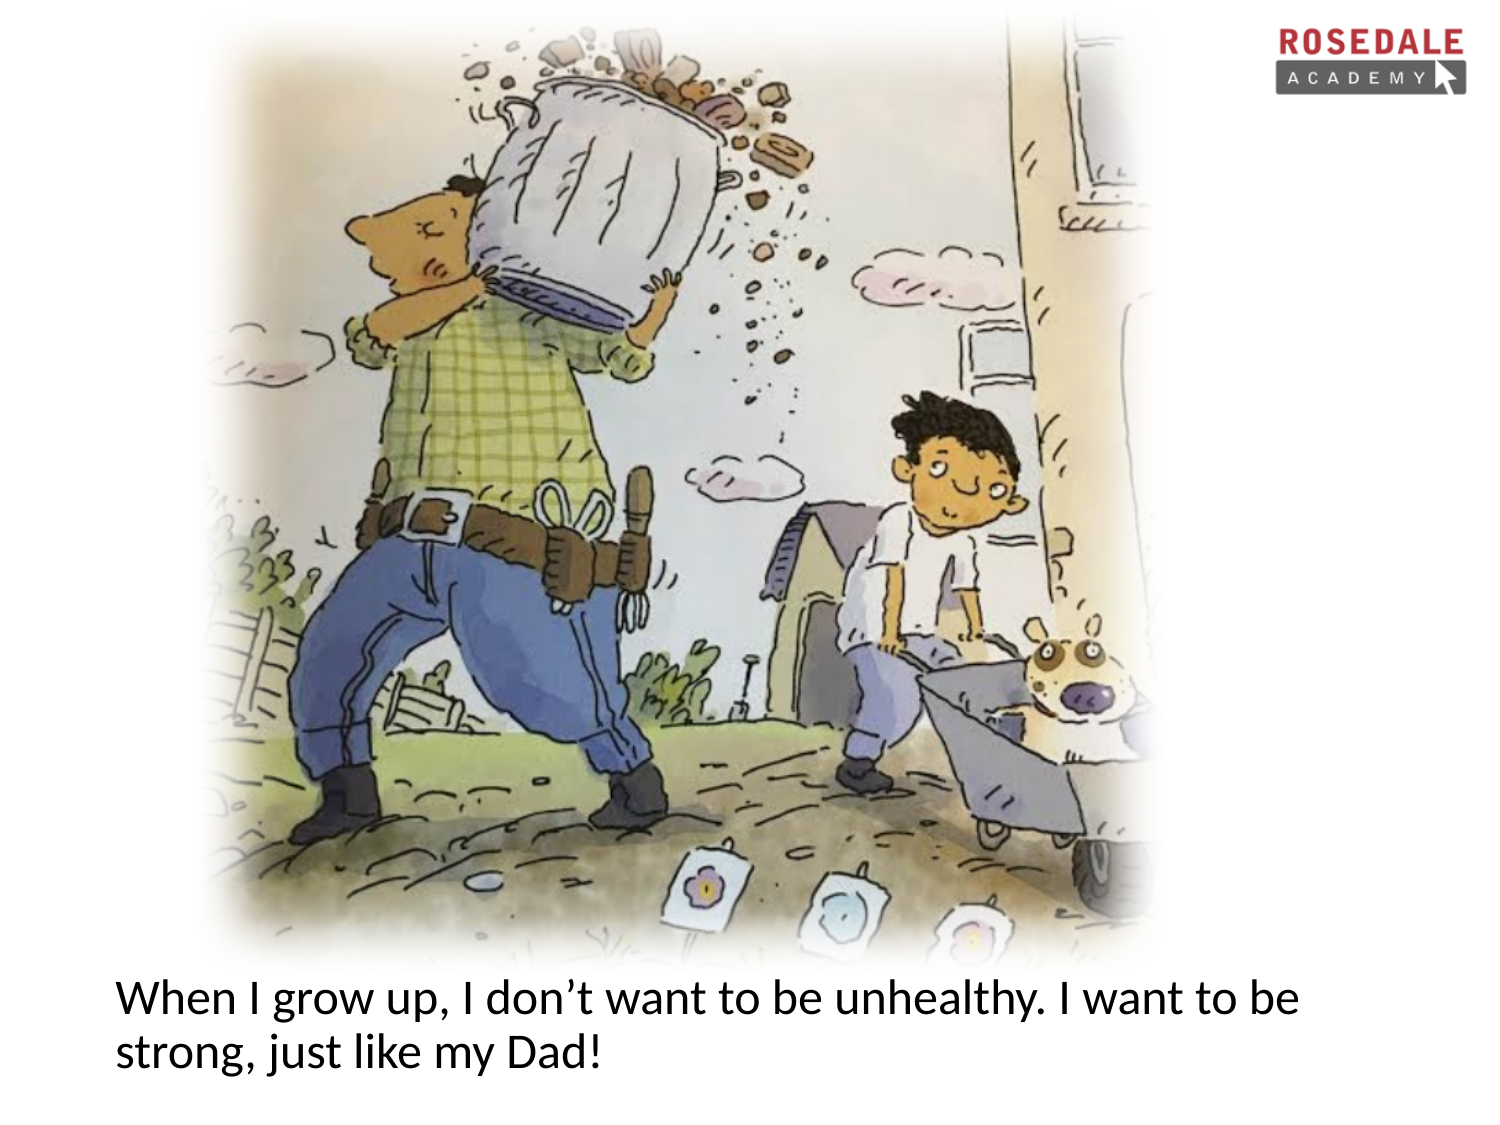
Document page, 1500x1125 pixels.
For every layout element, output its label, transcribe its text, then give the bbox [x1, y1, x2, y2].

picture [194, 4, 1166, 976]
picture [1269, 22, 1472, 100]
list When I grow up, I don’t want to be unhealthy. I want to be strong, just like my Dad! [100, 964, 1395, 1125]
